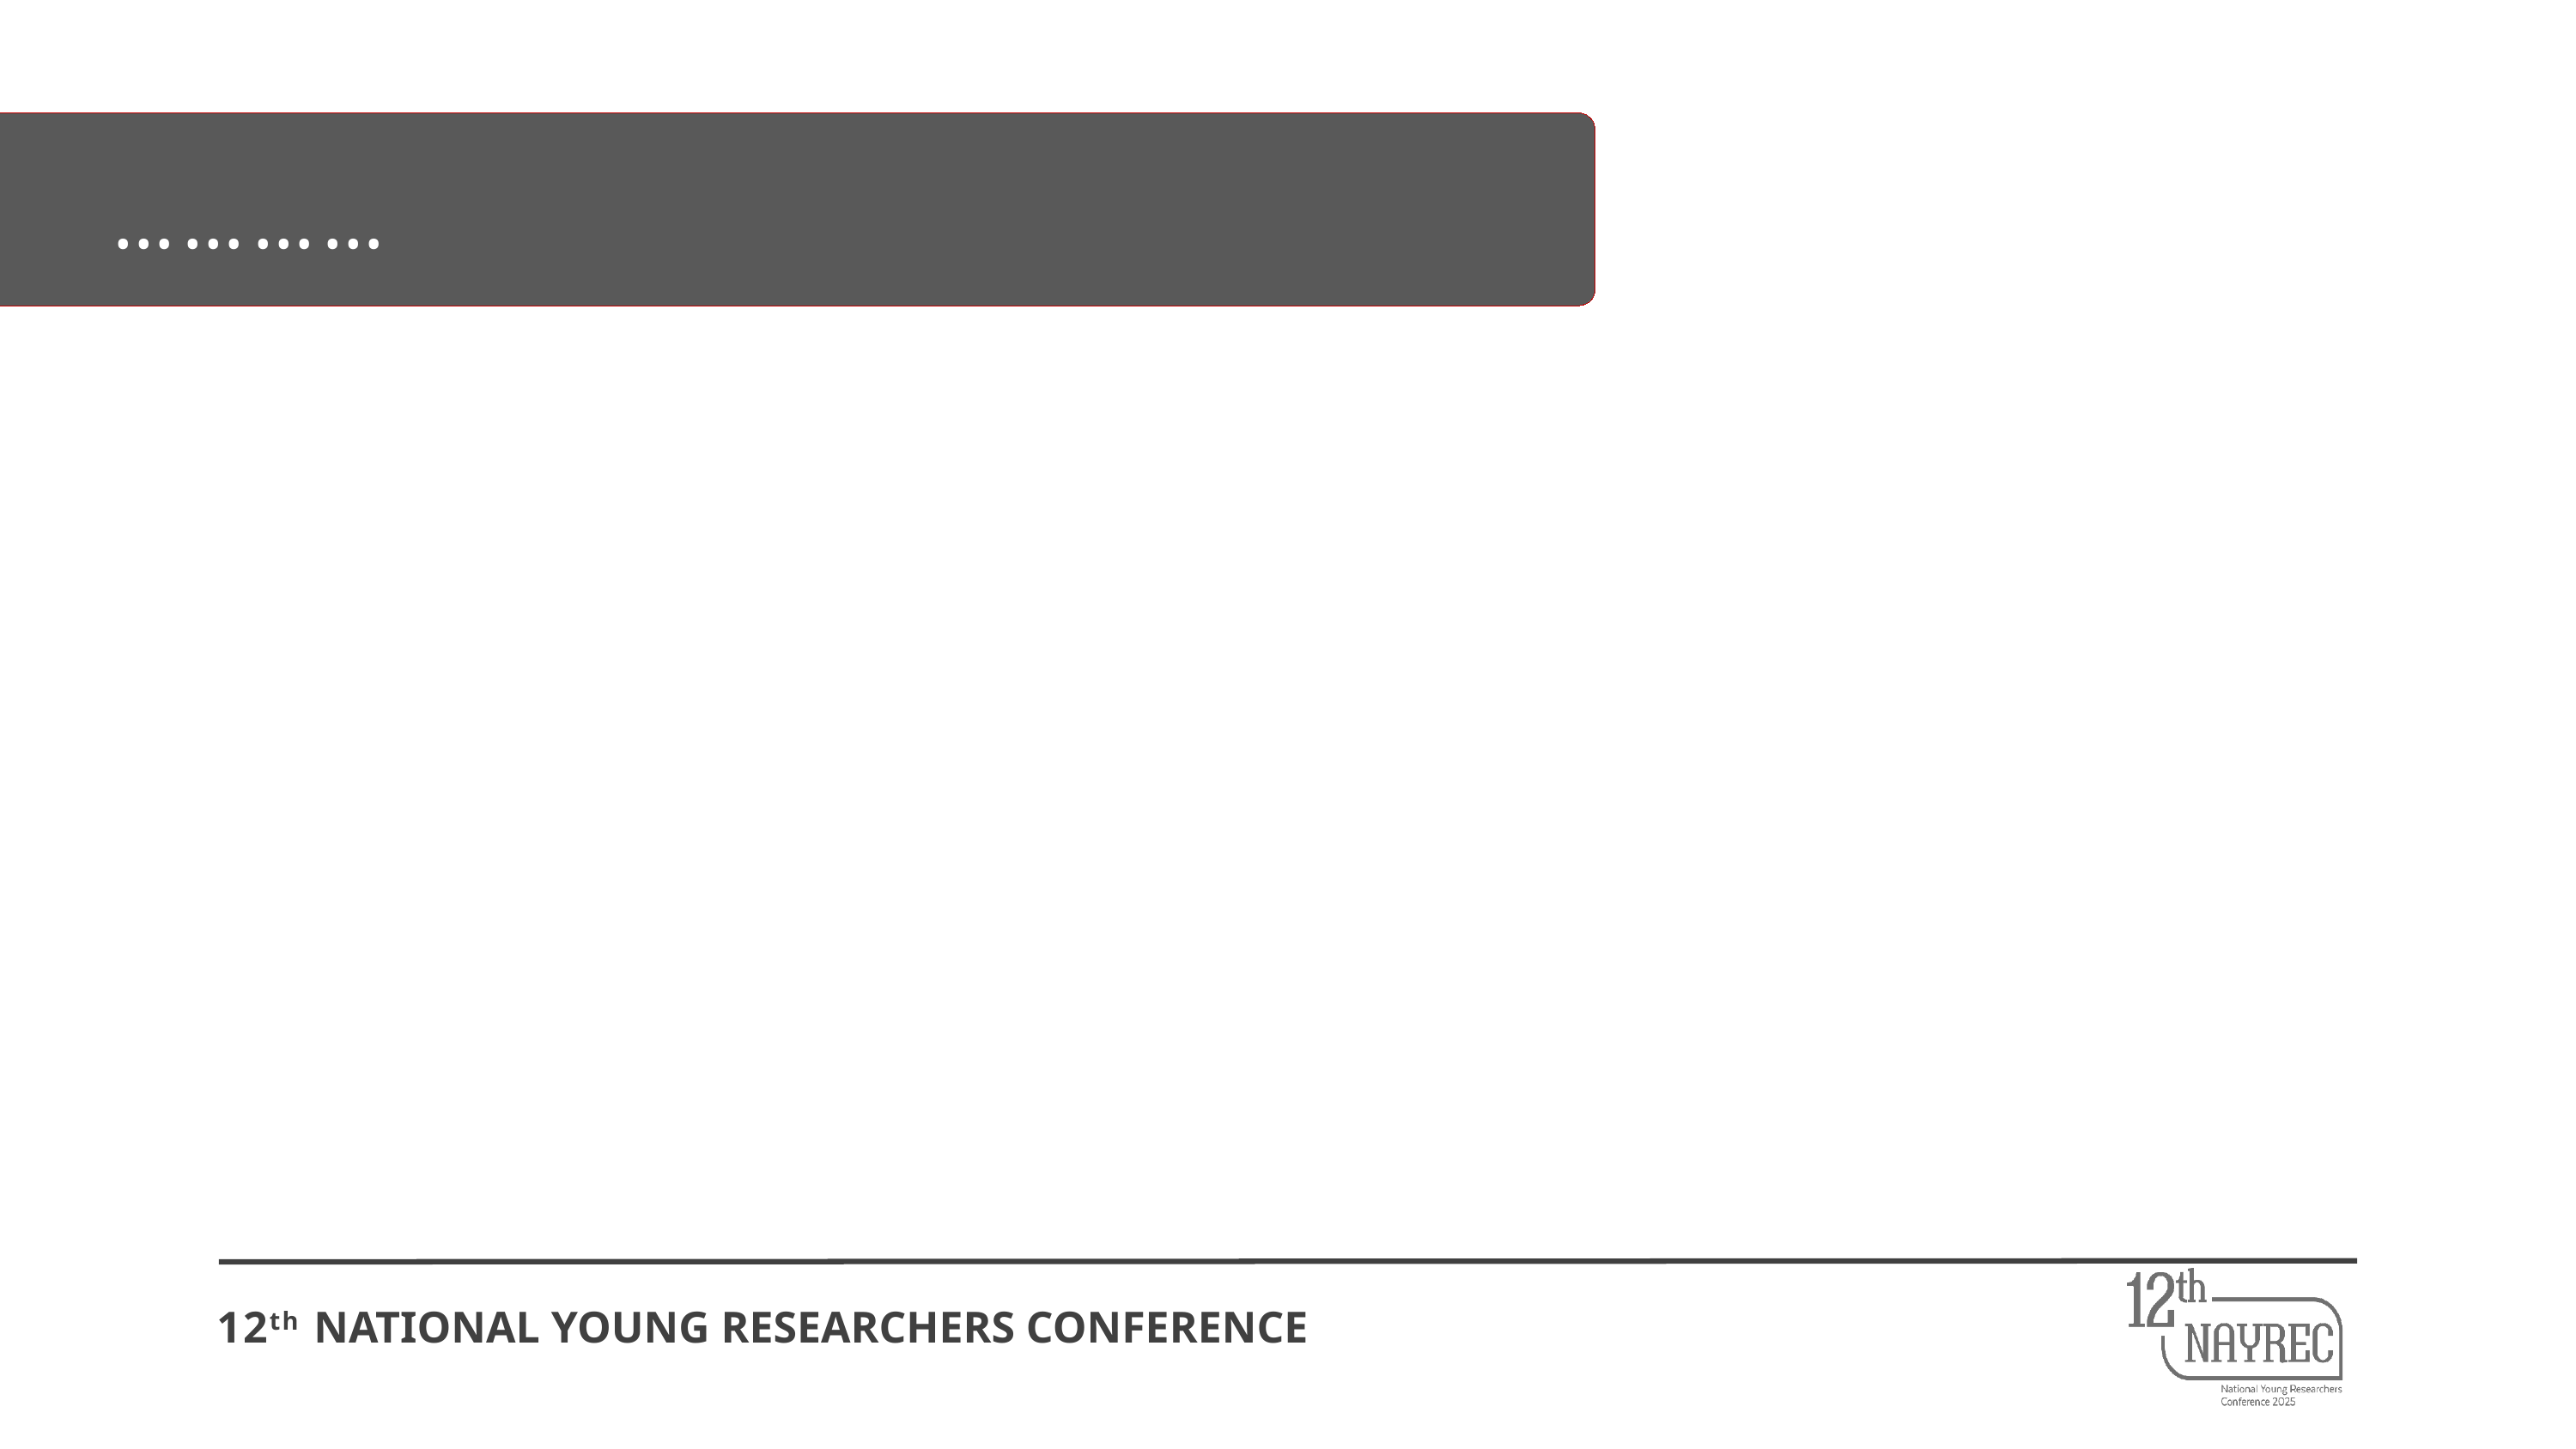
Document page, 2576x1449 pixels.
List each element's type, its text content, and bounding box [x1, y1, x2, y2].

picture [2071, 1226, 2415, 1426]
text_box [0, 112, 1595, 306]
text_box ………… [112, 155, 1713, 265]
text_box 12th NATIONAL YOUNG RESEARCHERS CONFERENCE [204, 1293, 1545, 1358]
